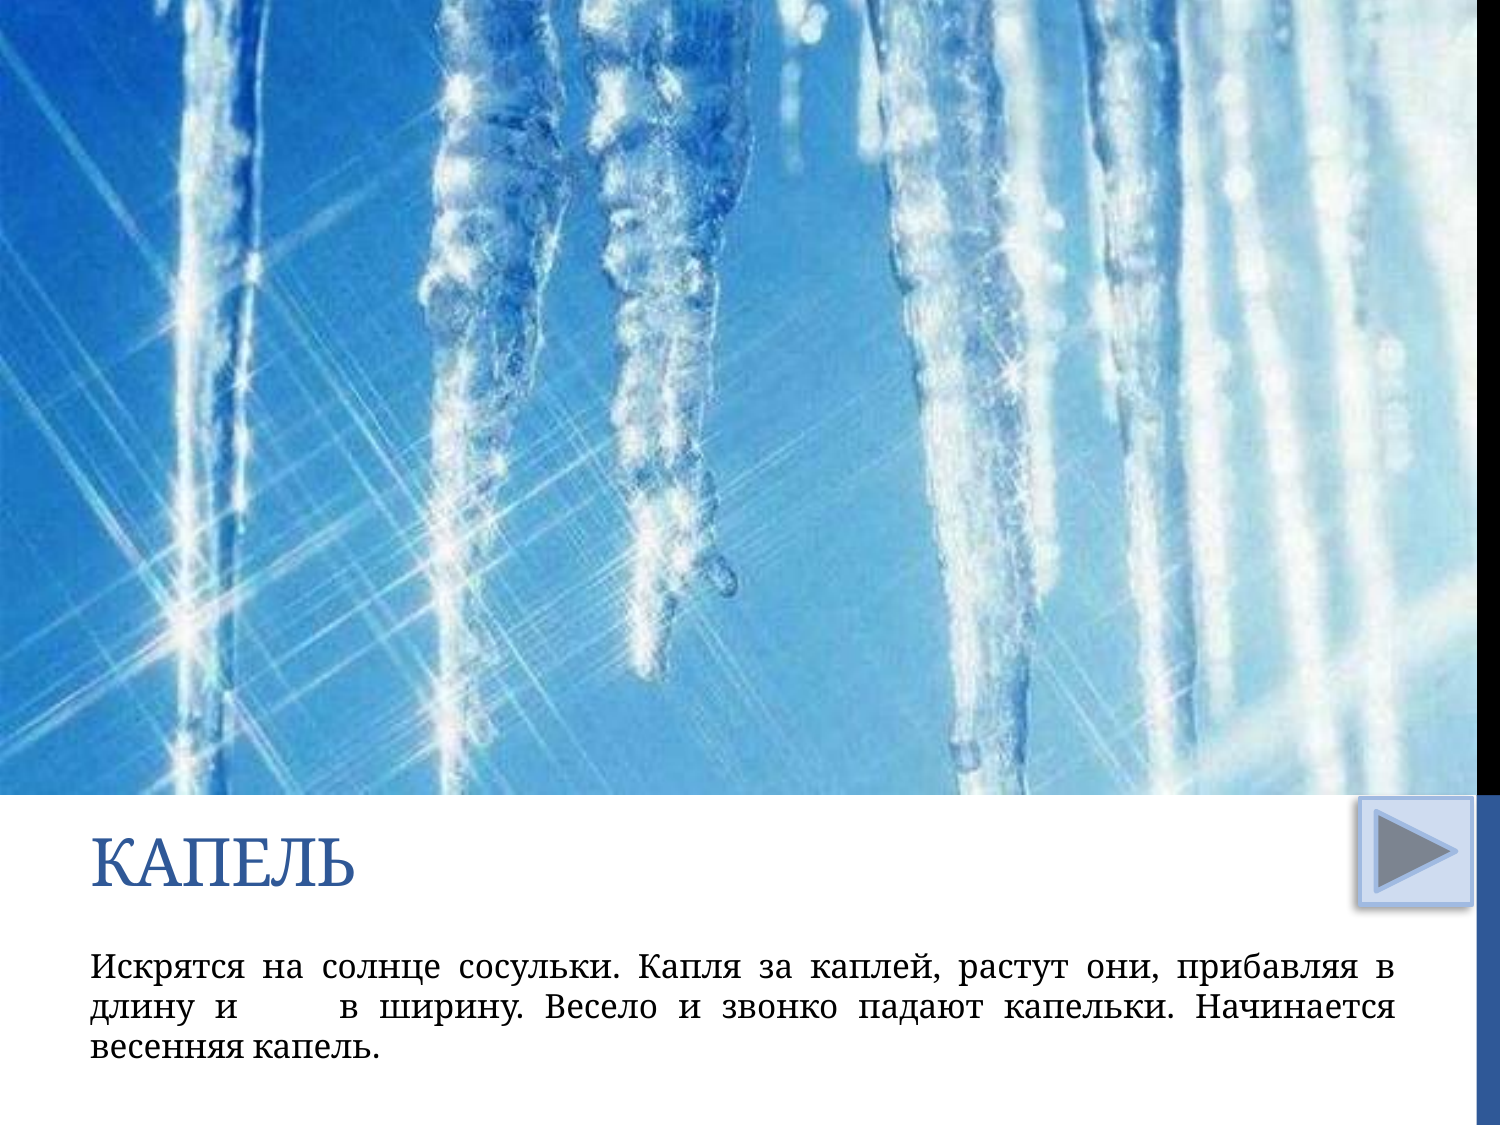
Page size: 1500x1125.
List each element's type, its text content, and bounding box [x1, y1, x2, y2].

title капель [75, 812, 1413, 938]
text_box [1358, 800, 1474, 907]
picture [0, 0, 1478, 796]
list Искрятся на солнце сосульки. Капля за каплей, растут они, прибавляя в длину и в ширину. Весело и звонко падают капельки. Начинается весенняя капель. [74, 937, 1413, 1013]
